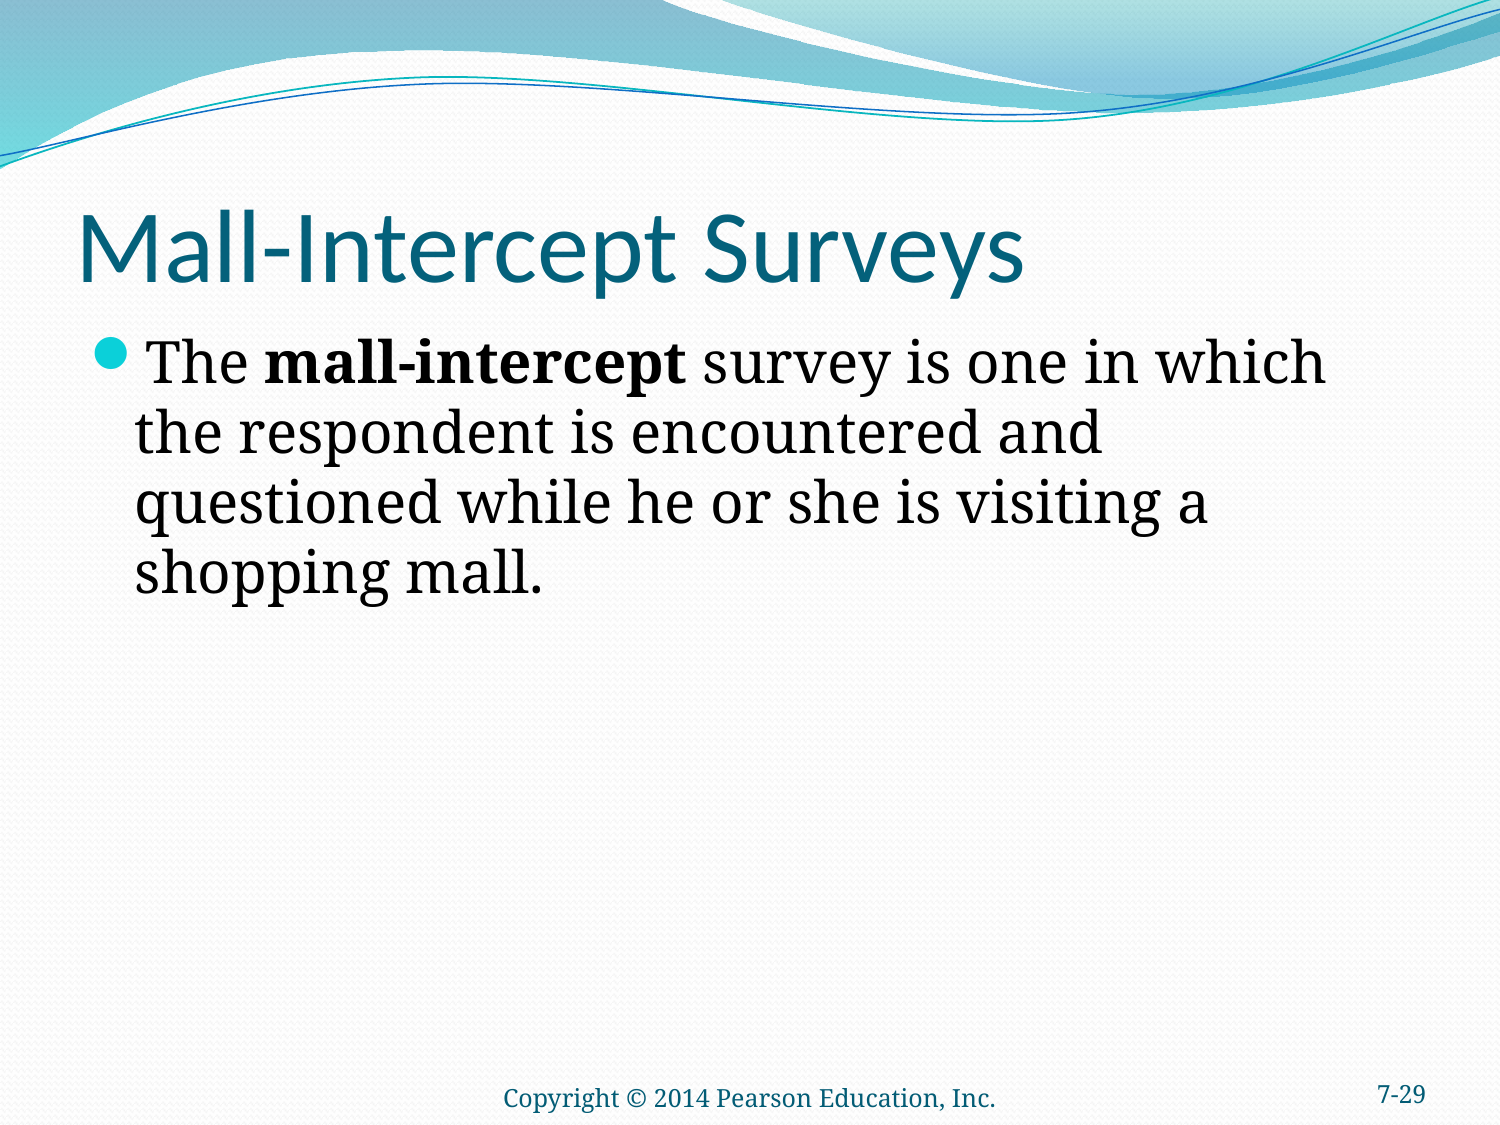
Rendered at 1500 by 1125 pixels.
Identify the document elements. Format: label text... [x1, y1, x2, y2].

list The mall-intercept survey is one in which the respondent is encountered and questioned while he or she is visiting a shopping mall. [74, 317, 1426, 1038]
title Mall-Intercept Surveys [74, 115, 1426, 304]
